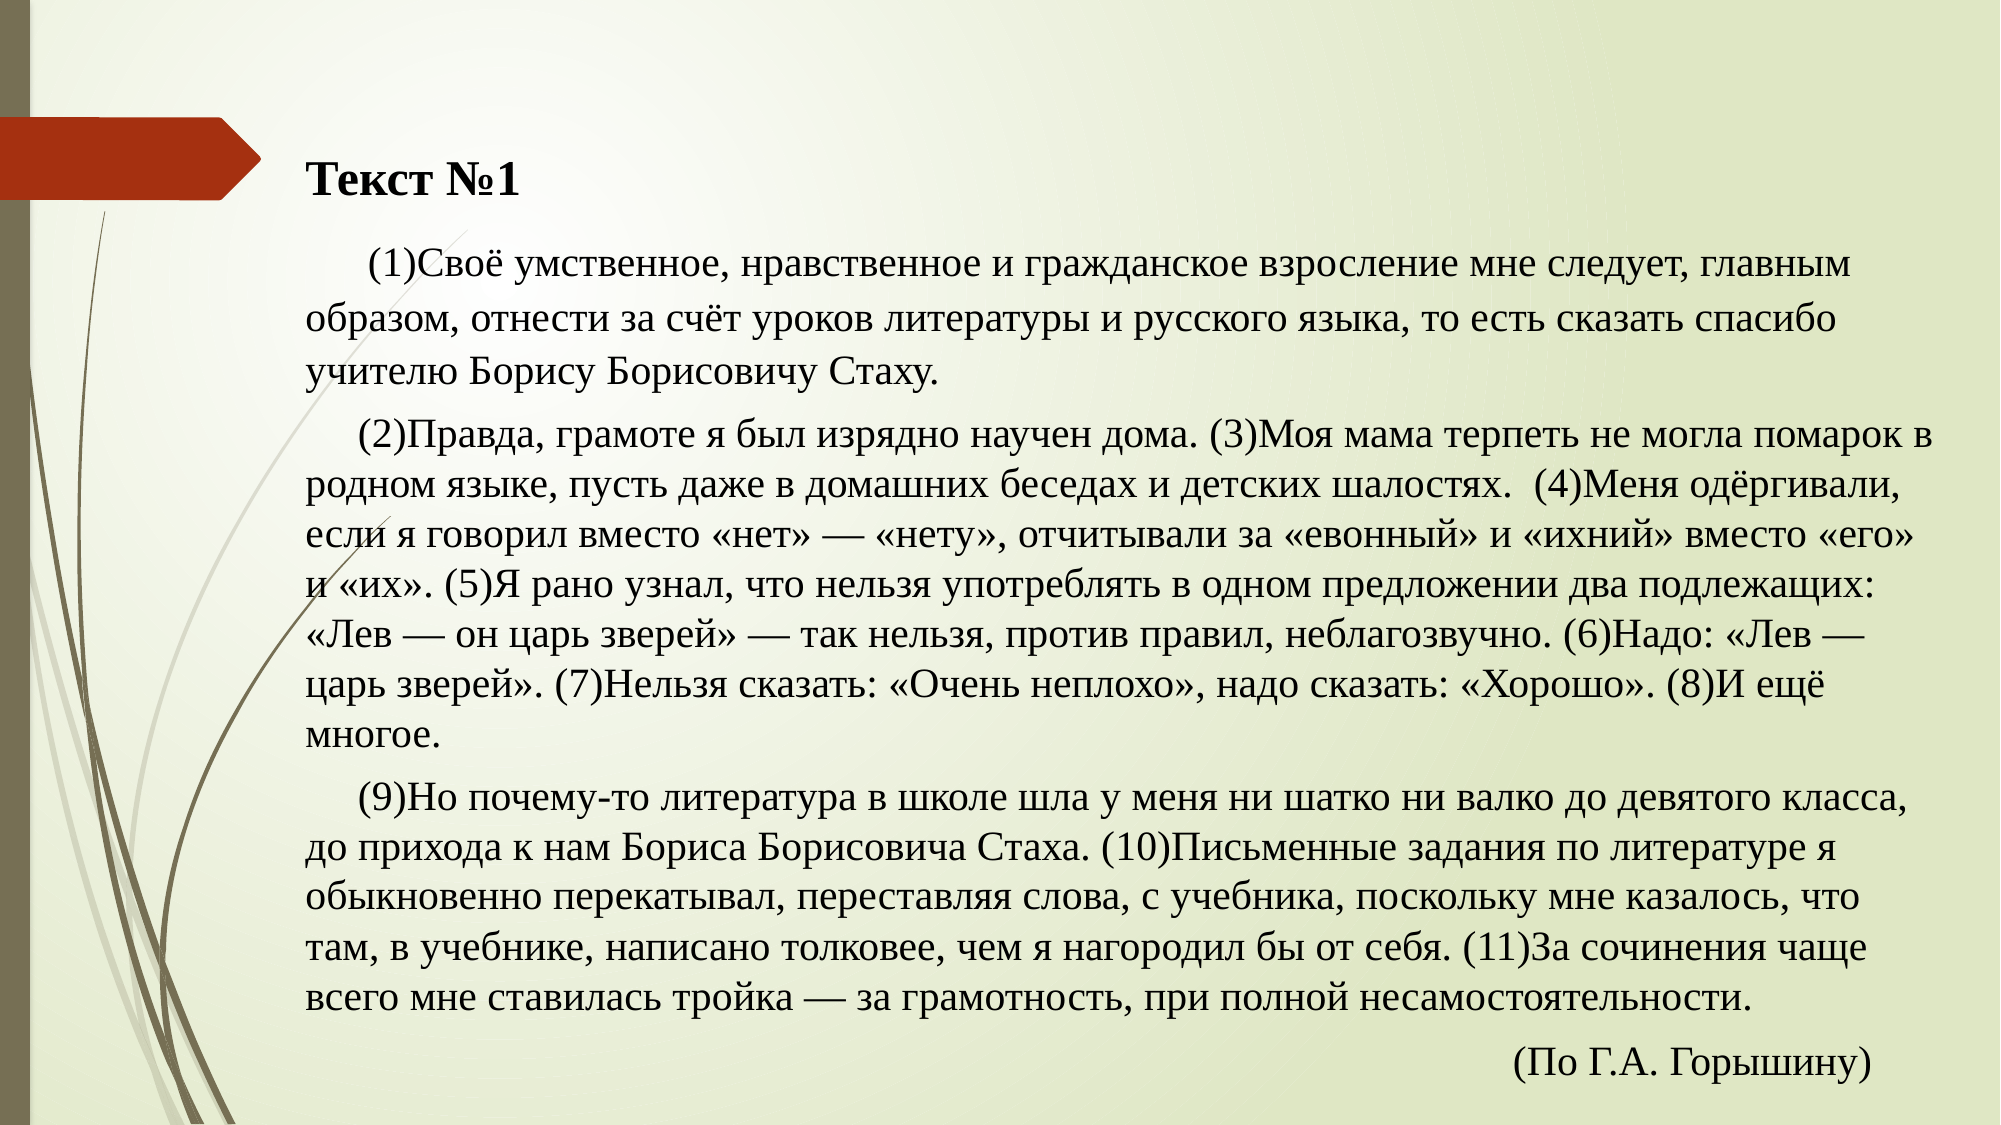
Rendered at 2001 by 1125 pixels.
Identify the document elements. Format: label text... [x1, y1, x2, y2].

text_box Текст №1 (1)Своё умственное, нравственное и гражданское взросление мне следует, главным образом, отнести за счёт уроков литературы и русского языка, то есть сказать спасибо учителю Борису Борисовичу Стаху. (2)Правда, грамоте я был изрядно научен дома. (3)Моя мама терпеть не могла помарок в родном языке, пусть даже в домашних беседах и детских шалостях. (4)Меня одёргивали, если я говорил вместо «нет» — «нету», отчитывали за «евонный» и «ихний» вместо «его» и «их». (5)Я рано узнал, что нельзя употреблять в одном предложении два подлежащих: «Лев — он царь зверей» — так нельзя, против правил, неблагозвучно. (6)Надо: «Лев — царь зверей». (7)Нельзя сказать: «Очень неплохо», надо сказать: «Хорошо». (8)И ещё многое. (9)Но почему-то литература в школе шла у меня ни шатко ни валко до девятого класса, до прихода к нам Бориса Борисовича Стаха. (10)Письменные задания по литературе я обыкновенно перекатывал, переставляя слова, с учебника, поскольку мне казалось, что там, в учебнике, написано толковее, чем я нагородил бы от себя. (11)За сочинения чаще всего мне ставилась тройка — за грамотность, при полной несамостоятельности. (По Г.А. Горышину) [290, 133, 1950, 1125]
